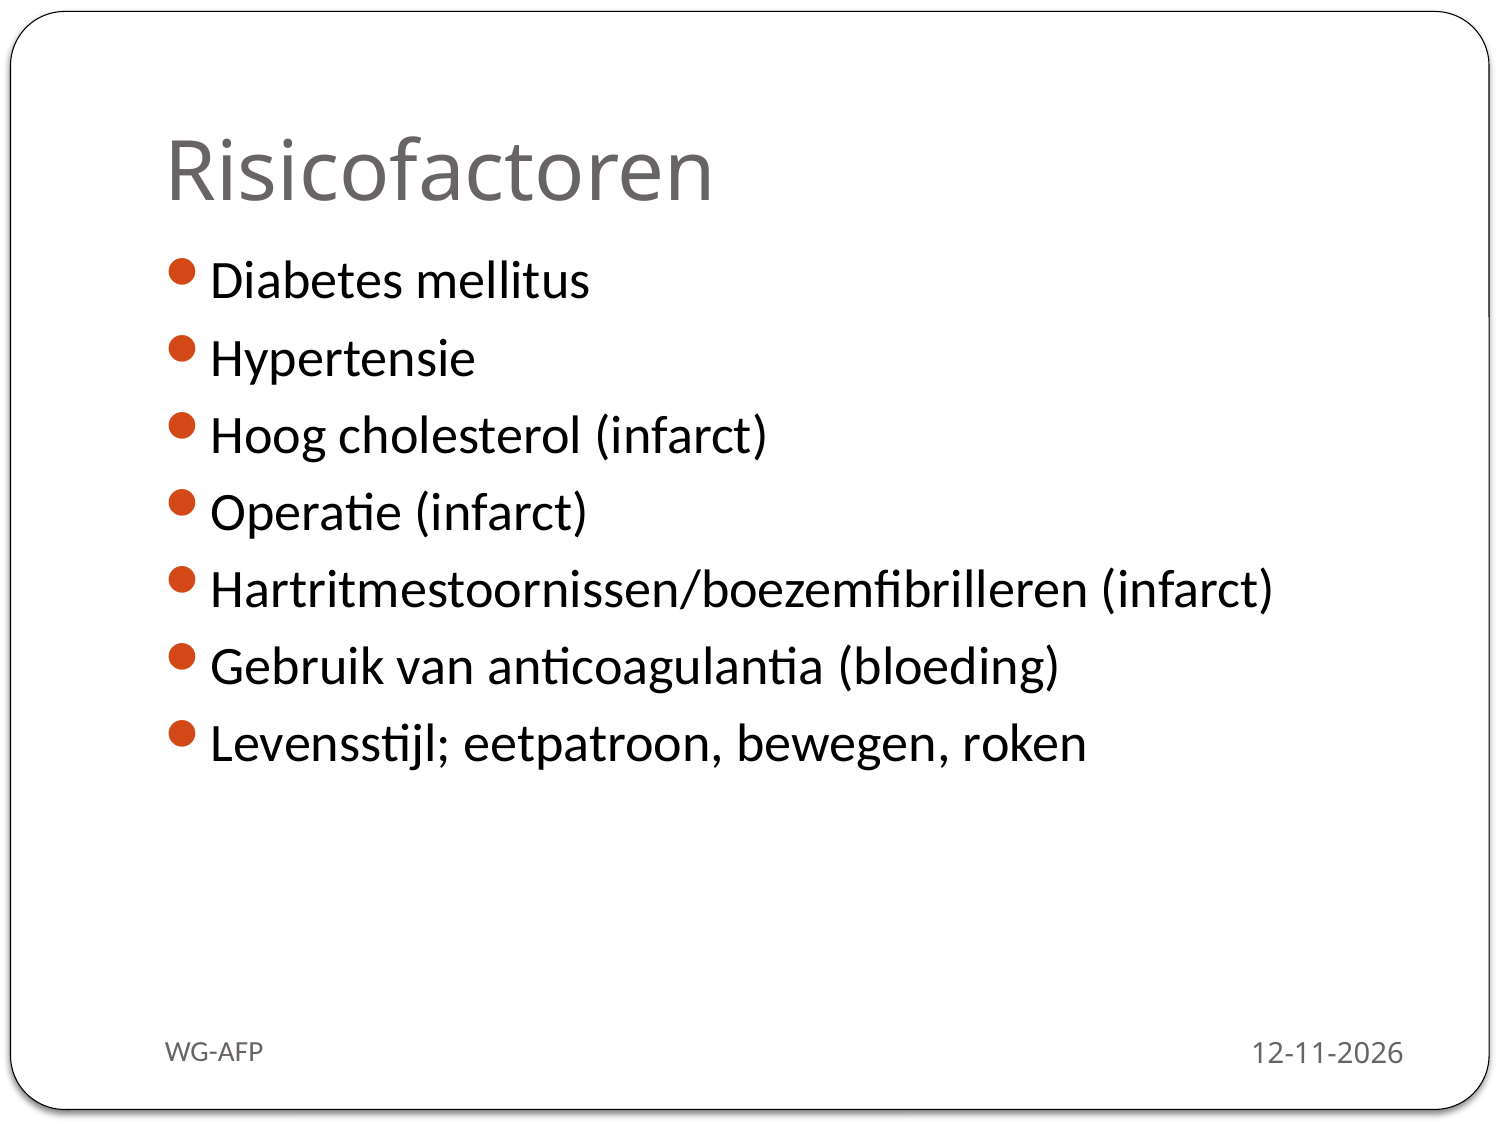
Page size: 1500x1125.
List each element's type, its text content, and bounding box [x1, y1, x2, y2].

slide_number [1012, 1015, 1419, 1094]
footer WG-AFP [150, 1012, 800, 1088]
list Diabetes mellitus Hypertensie Hoog cholesterol (infarct) Operatie (infarct) Hartritmestoornissen/boezemfibrilleren (infarct) Gebruik van anticoagulantia (bloeding) Levensstijl; eetpatroon, bewegen, roken [150, 237, 1425, 988]
title Risicofactoren [150, 45, 1425, 233]
